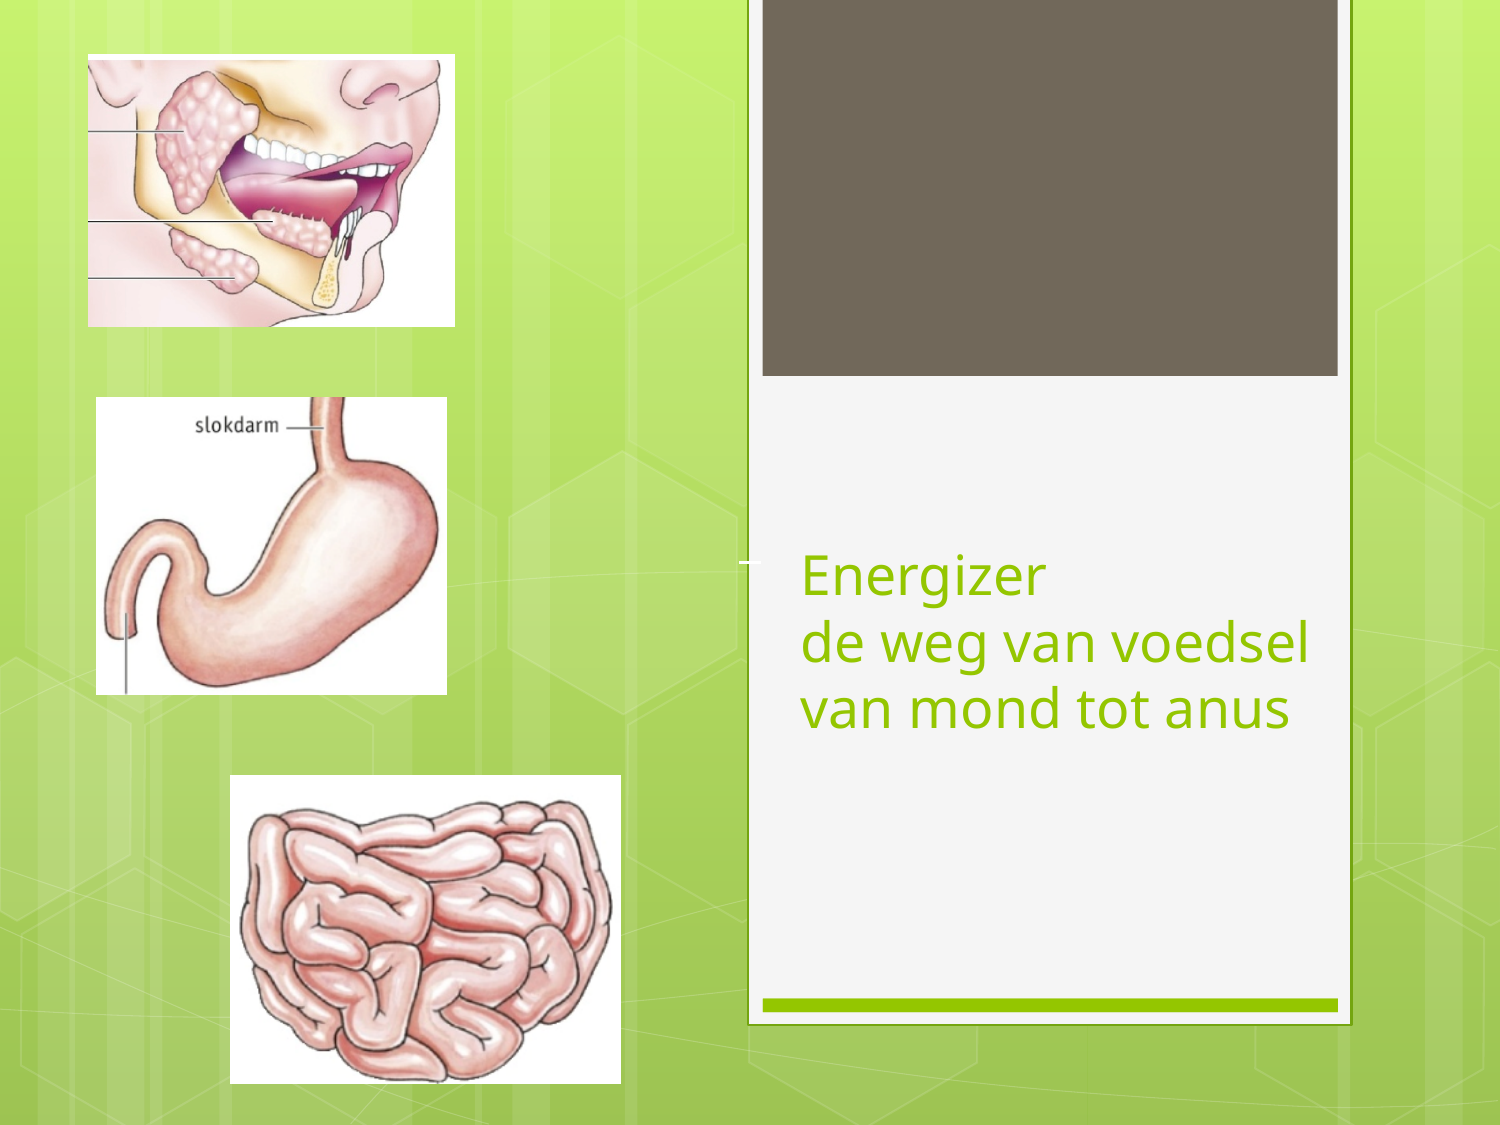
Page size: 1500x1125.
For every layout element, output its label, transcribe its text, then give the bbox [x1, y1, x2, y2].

picture [229, 774, 622, 1085]
title Energizer de weg van voedsel van mond tot anus [785, 468, 1329, 748]
picture [95, 396, 447, 695]
picture [88, 54, 455, 327]
